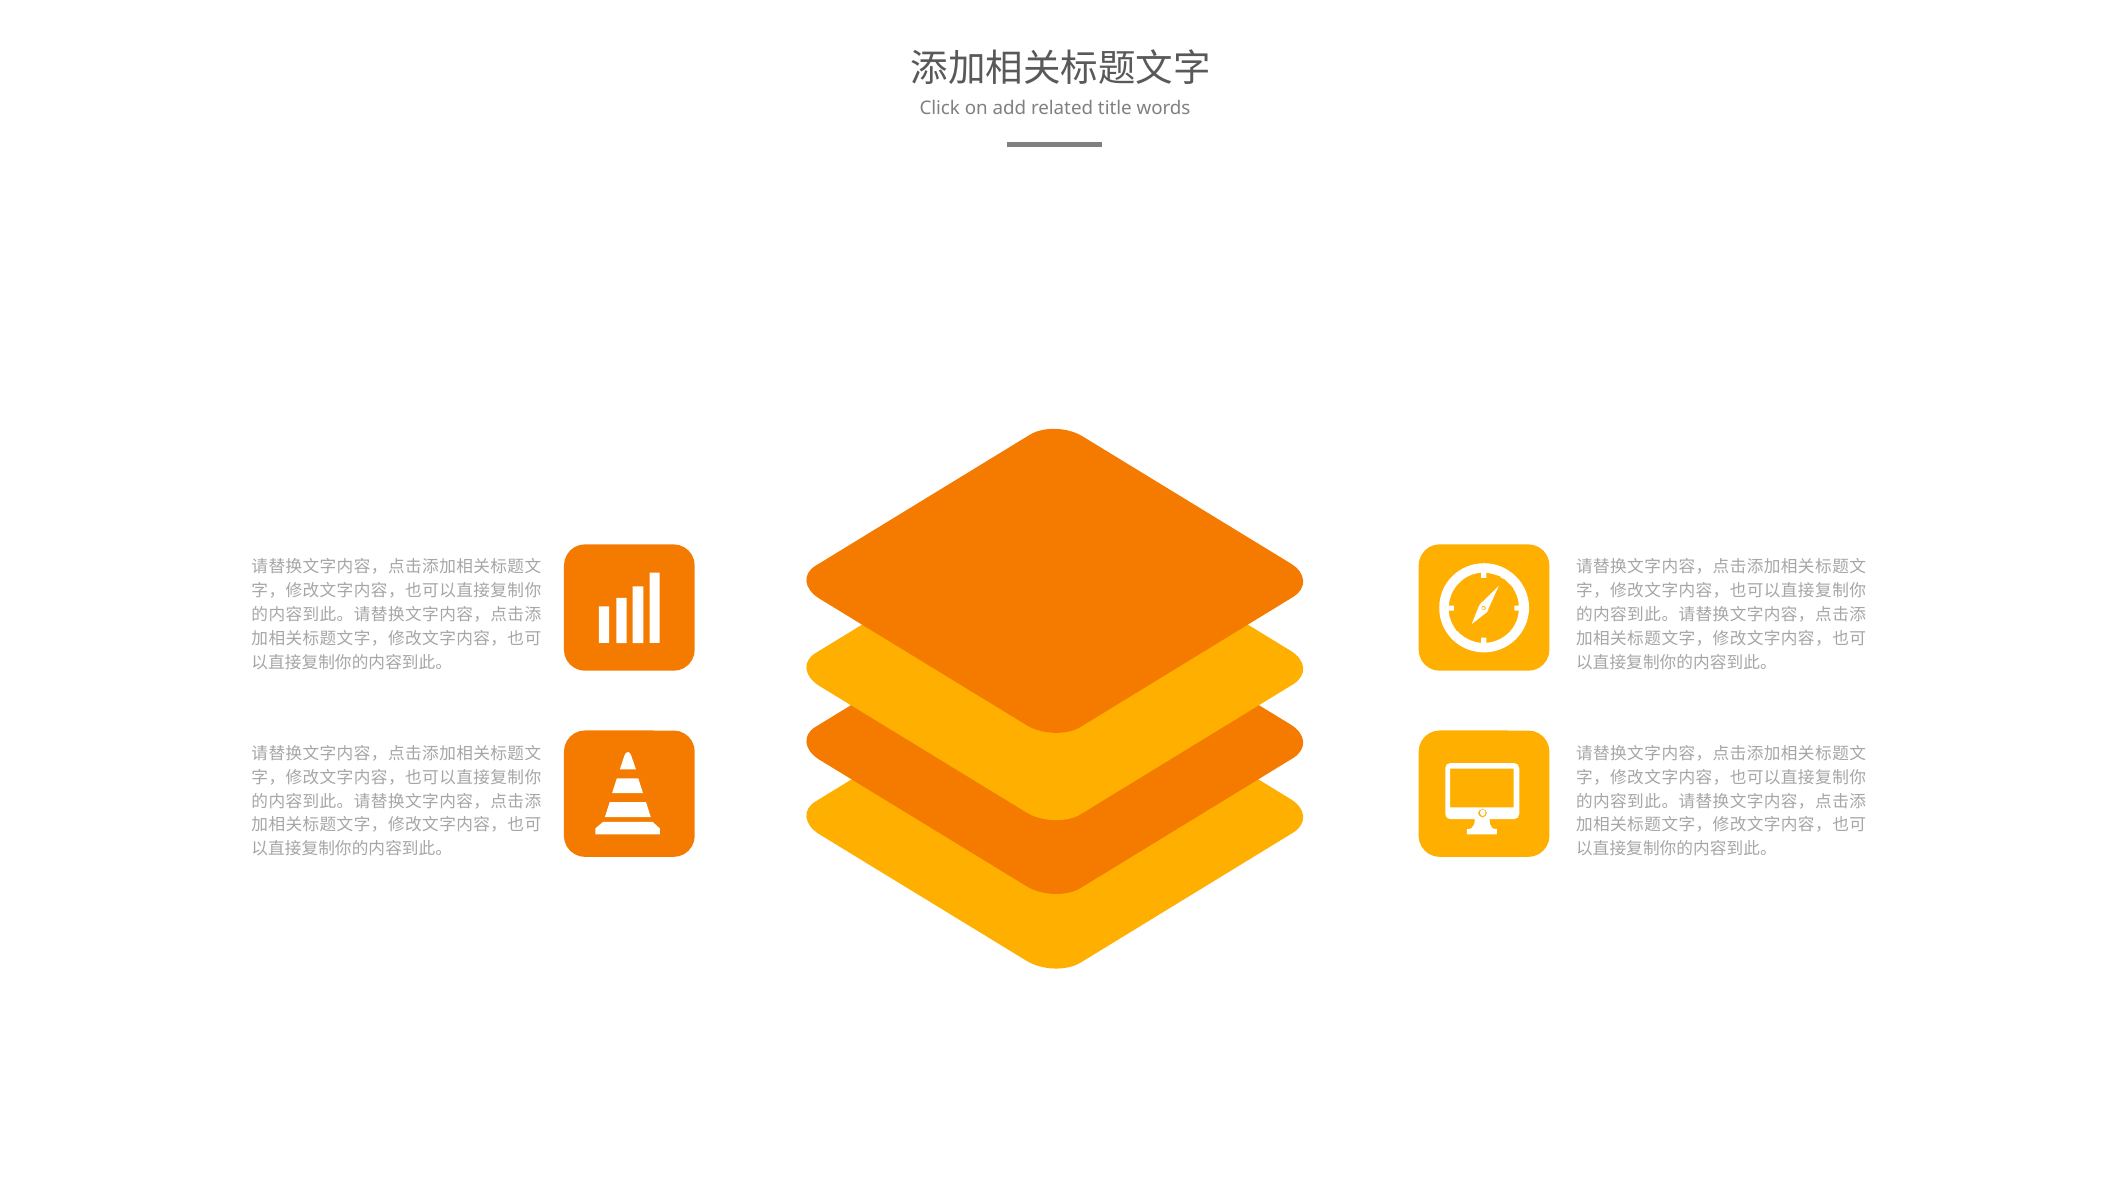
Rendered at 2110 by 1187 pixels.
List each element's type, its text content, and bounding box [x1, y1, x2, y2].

text_box 请替换文字内容，点击添加相关标题文字，修改文字内容，也可以直接复制你的内容到此。请替换文字内容，点击添加相关标题文字，修改文字内容，也可以直接复制你的内容到此。 [251, 738, 542, 859]
text_box [806, 705, 1304, 894]
text_box [806, 428, 1304, 733]
text_box [562, 729, 696, 858]
text_box [612, 778, 644, 794]
text_box [619, 752, 636, 770]
text_box 请替换文字内容，点击添加相关标题文字，修改文字内容，也可以直接复制你的内容到此。请替换文字内容，点击添加相关标题文字，修改文字内容，也可以直接复制你的内容到此。 [1575, 552, 1867, 673]
text_box 请替换文字内容，点击添加相关标题文字，修改文字内容，也可以直接复制你的内容到此。请替换文字内容，点击添加相关标题文字，修改文字内容，也可以直接复制你的内容到此。 [251, 552, 542, 673]
text_box [604, 802, 651, 818]
text_box [806, 625, 1304, 821]
text_box [1417, 729, 1551, 858]
text_box 添加相关标题文字 [877, 37, 1245, 95]
text_box [562, 543, 696, 672]
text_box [598, 572, 660, 644]
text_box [1439, 563, 1530, 653]
text_box [595, 821, 660, 835]
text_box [1445, 763, 1520, 835]
text_box 请替换文字内容，点击添加相关标题文字，修改文字内容，也可以直接复制你的内容到此。请替换文字内容，点击添加相关标题文字，修改文字内容，也可以直接复制你的内容到此。 [1575, 738, 1867, 859]
text_box [806, 779, 1304, 969]
text_box [1417, 543, 1551, 672]
text_box Click on add related title words [877, 89, 1232, 124]
